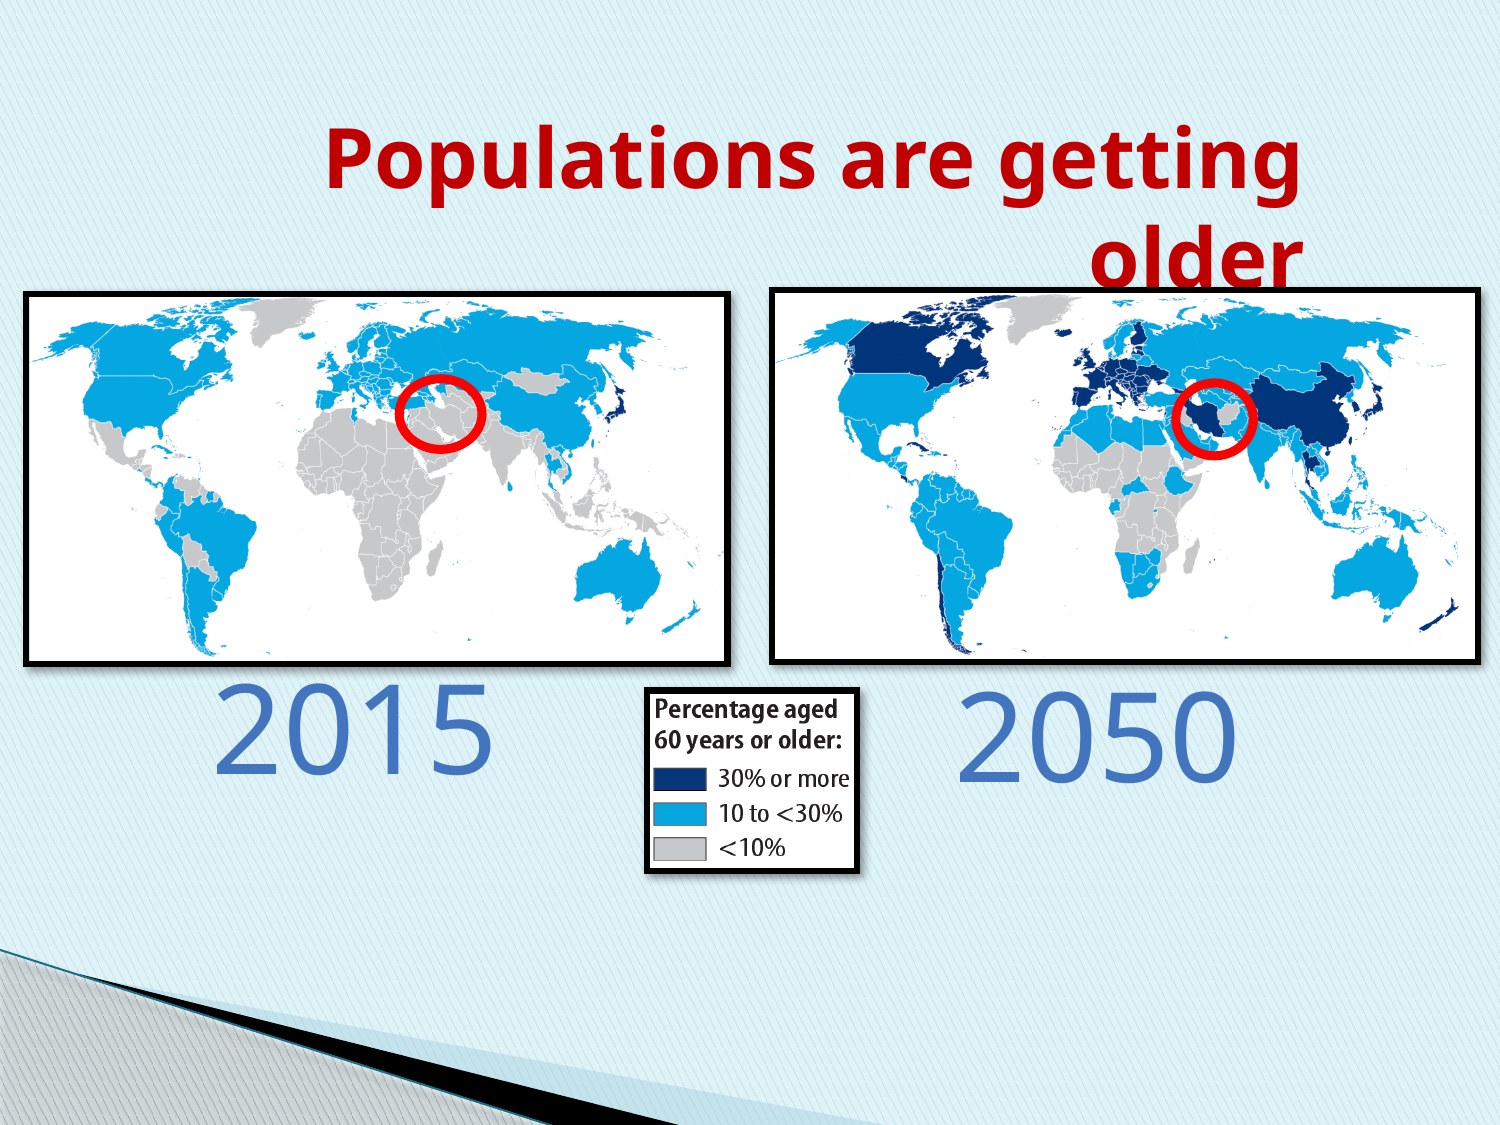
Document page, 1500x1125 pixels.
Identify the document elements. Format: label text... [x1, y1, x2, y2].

picture [649, 693, 855, 869]
picture [29, 296, 725, 662]
text_box 2015 [197, 673, 513, 807]
text_box 2050 [940, 672, 1256, 815]
title Populations are getting older [98, 135, 1321, 276]
picture [774, 293, 1476, 659]
